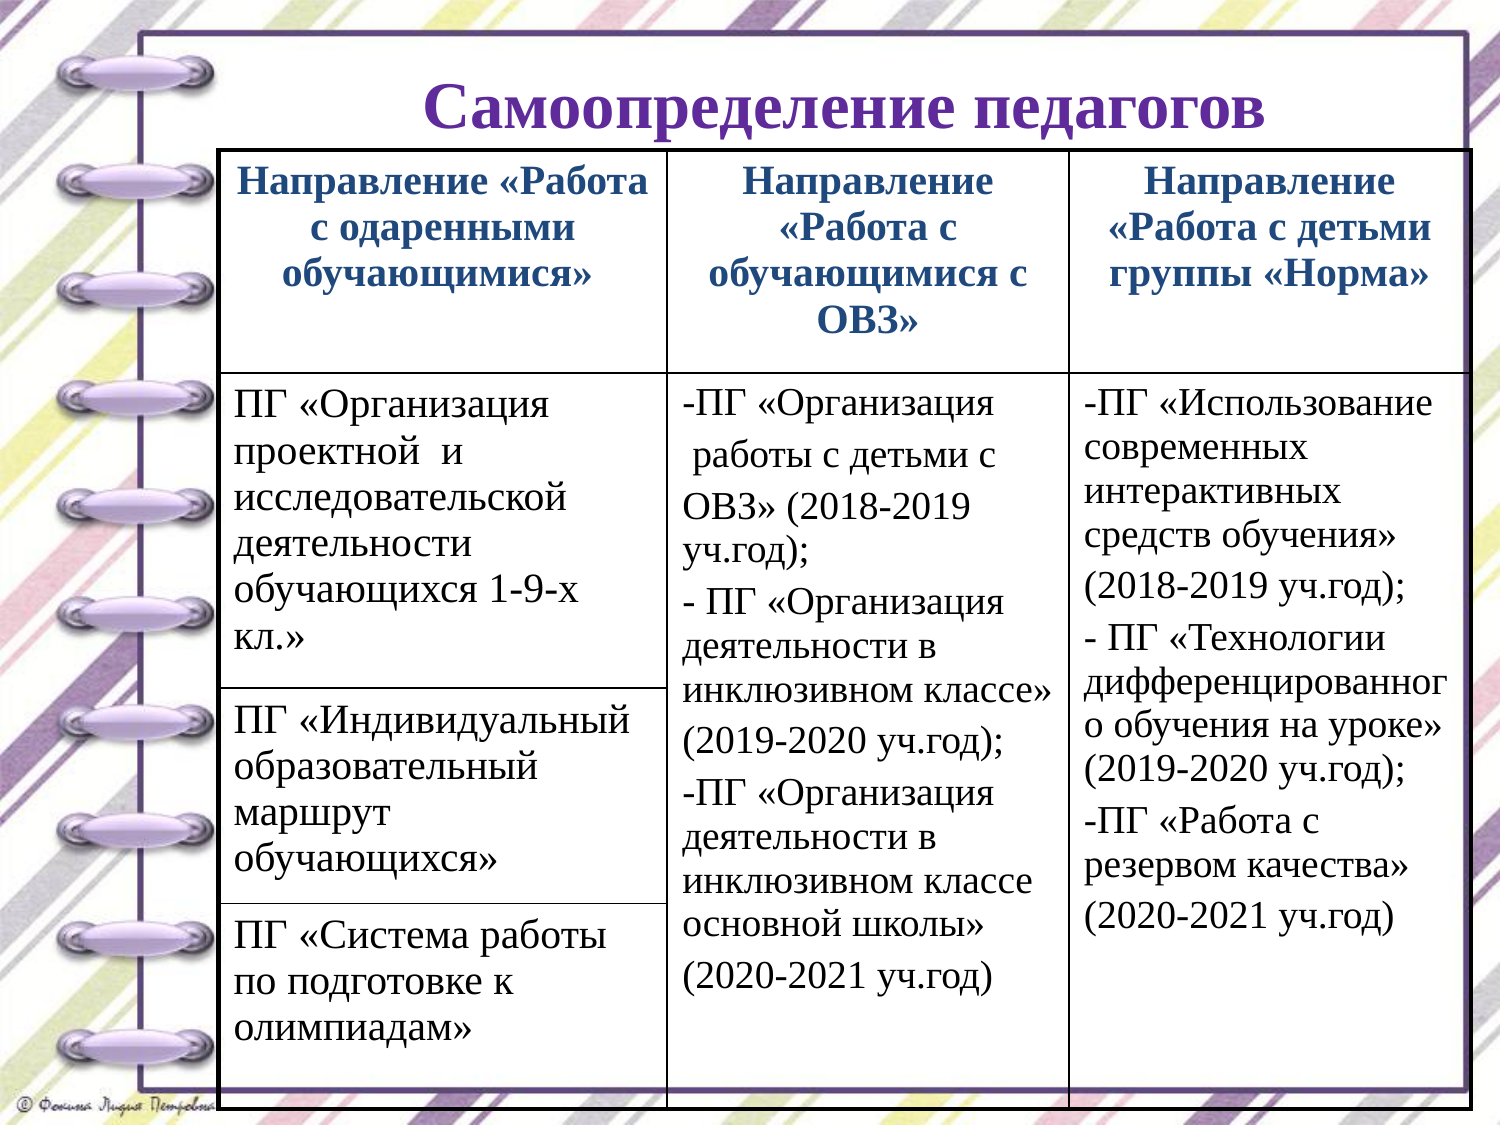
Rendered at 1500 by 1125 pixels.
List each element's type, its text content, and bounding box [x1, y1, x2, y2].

table_cell -ПГ «Организация работы с детьми с ОВЗ» (2018-2019 уч.год); - ПГ «Организация деятельности в инклюзивном классе» (2019-2020 уч.год); -ПГ «Организация деятельности в инклюзивном классе основной школы» (2020-2021 уч.год) [668, 374, 1068, 1107]
picture [0, 0, 1500, 1125]
table_header Направление «Работа с обучающимися с ОВЗ» [668, 152, 1068, 372]
table_cell ПГ «Система работы по подготовке к олимпиадам» [221, 904, 666, 1107]
table_cell -ПГ «Использование современных интерактивных средств обучения» (2018-2019 уч.год); - ПГ «Технологии дифференцированного обучения на уроке» (2019-2020 уч.год); -ПГ «Работа с резервом качества» (2020-2021 уч.год) [1070, 374, 1469, 1107]
text_box Самоопределение педагогов [236, 54, 1453, 148]
table_cell ПГ «Организация проектной и исследовательской деятельности обучающихся 1-9-х кл.» [221, 374, 666, 687]
table_header Направление «Работа с детьми группы «Норма» [1070, 152, 1469, 372]
table_header Направление «Работа с одаренными обучающимися» [221, 152, 666, 372]
table_cell ПГ «Индивидуальный образовательный маршрут обучающихся» [221, 689, 666, 903]
